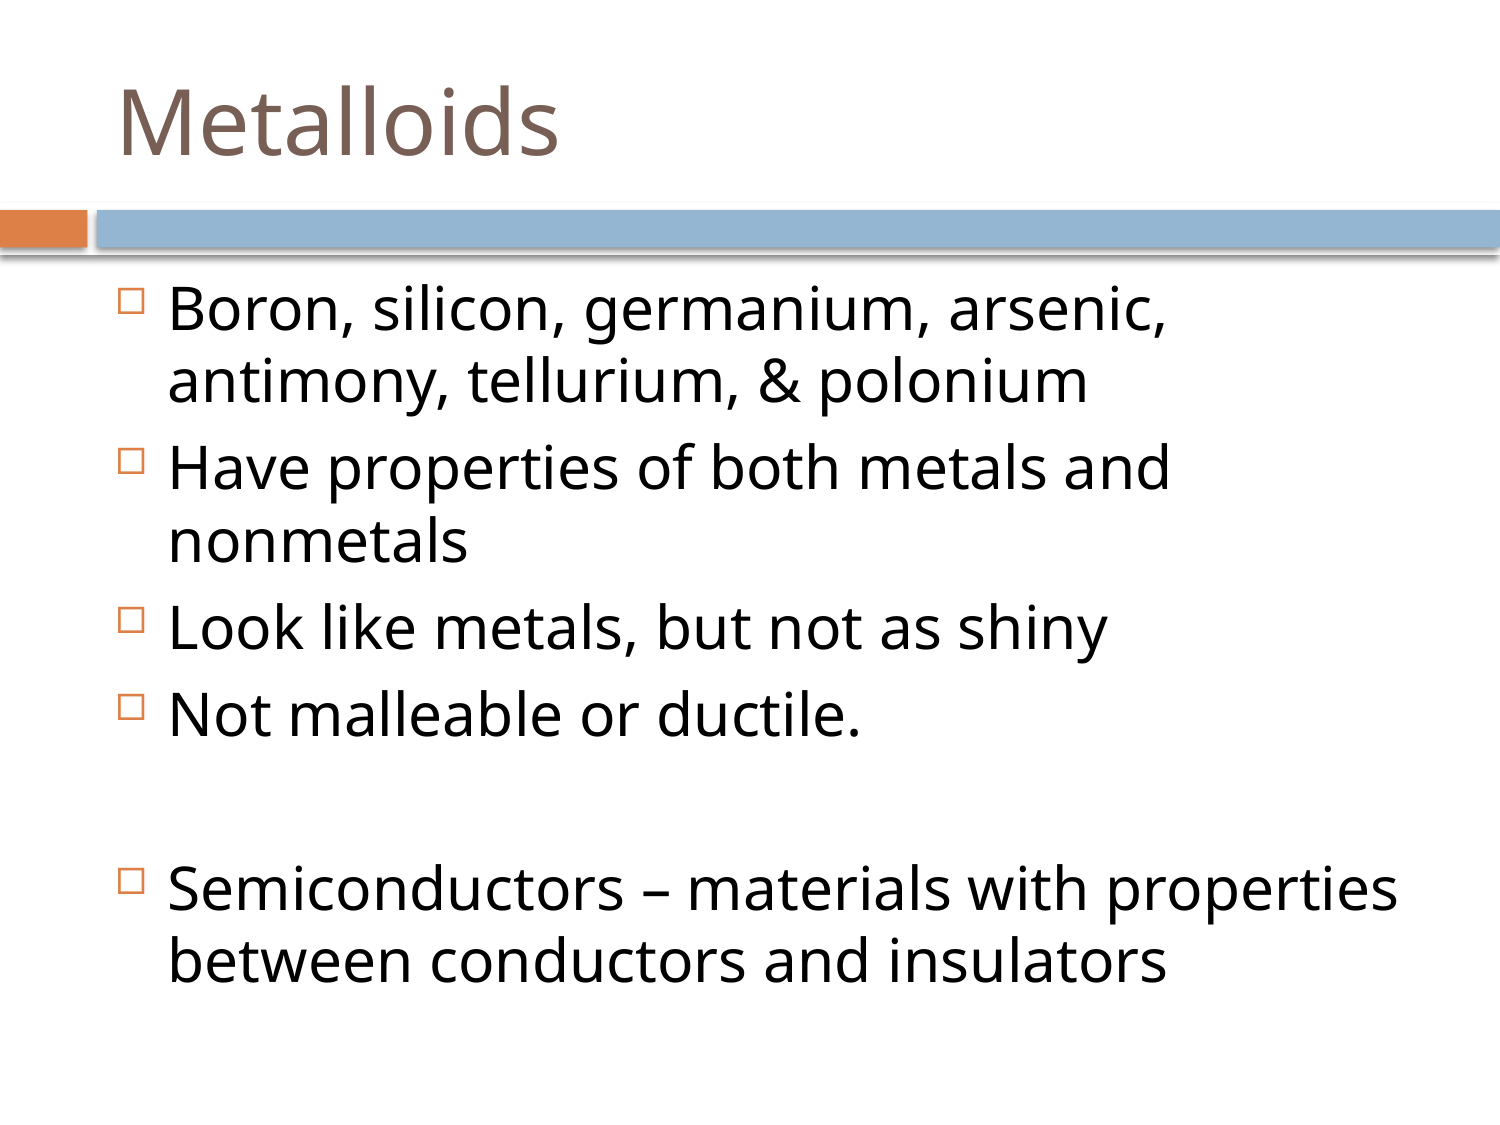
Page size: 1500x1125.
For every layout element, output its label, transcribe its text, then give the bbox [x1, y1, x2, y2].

list Boron, silicon, germanium, arsenic, antimony, tellurium, & polonium Have properties of both metals and nonmetals Look like metals, but not as shiny Not malleable or ductile. Semiconductors – materials with properties between conductors and insulators [100, 262, 1438, 1000]
title Metalloids [100, 37, 1438, 200]
